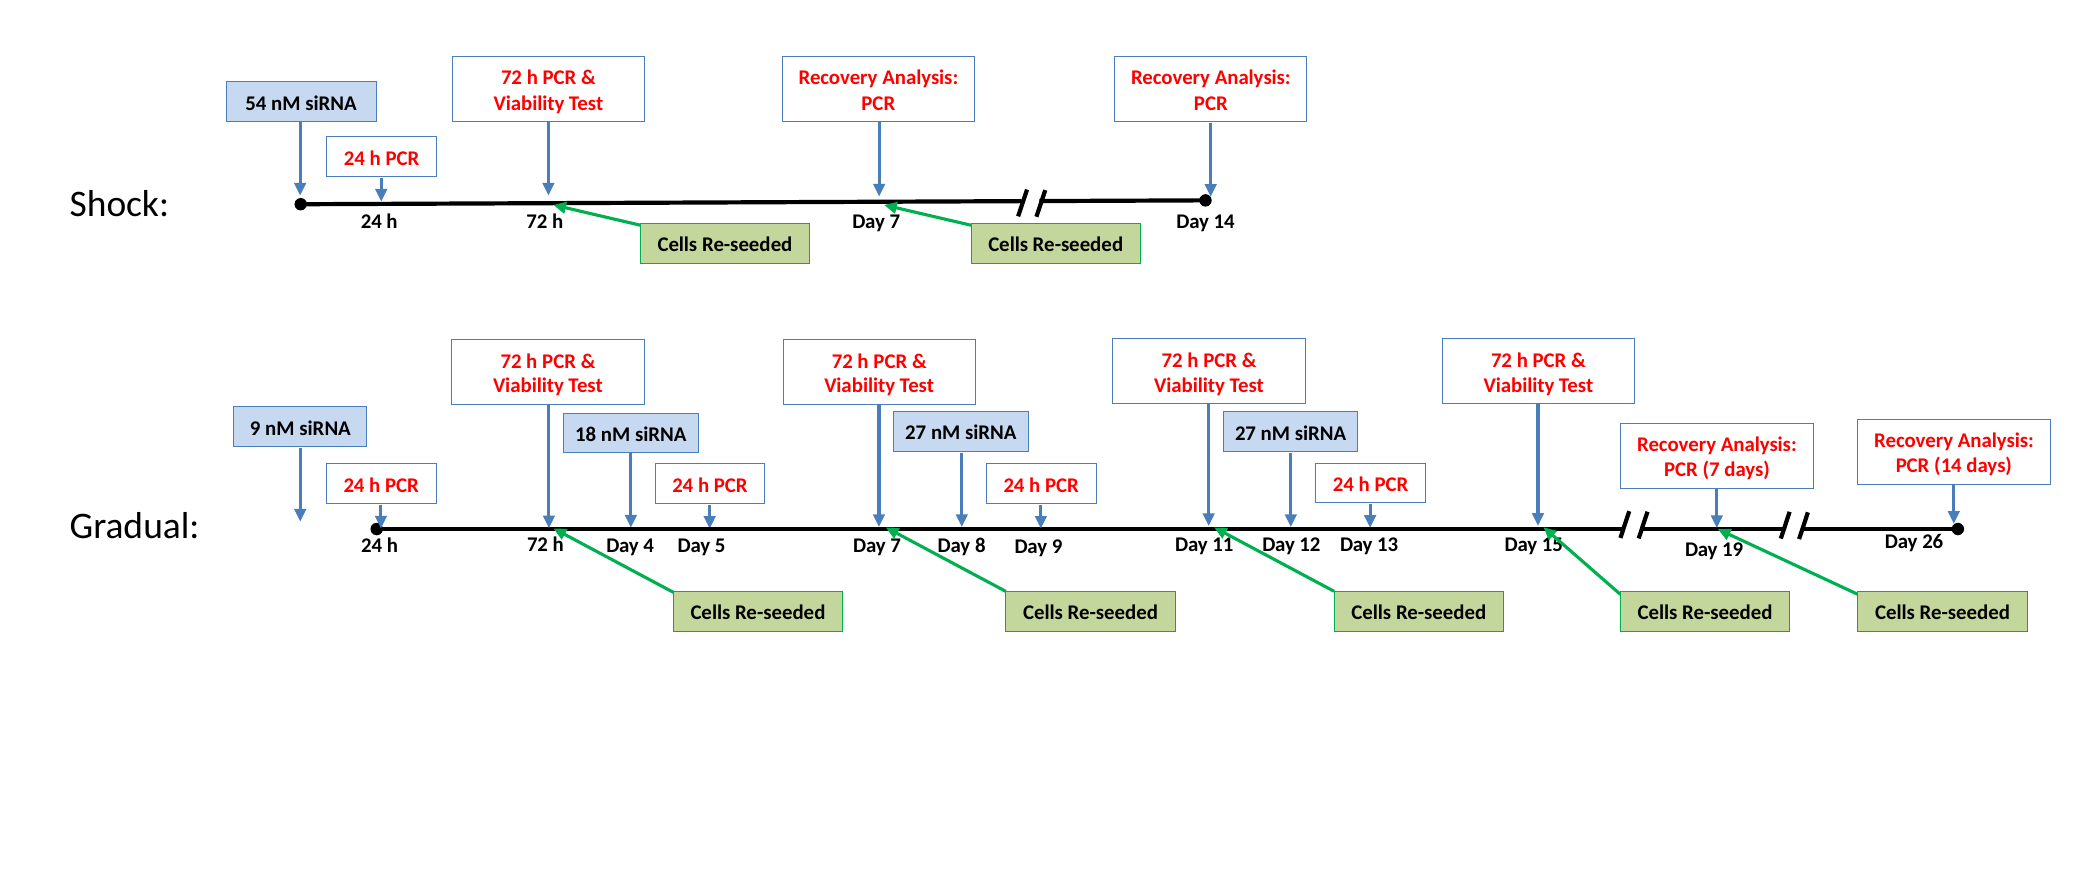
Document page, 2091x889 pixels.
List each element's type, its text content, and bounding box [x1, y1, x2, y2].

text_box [225, 56, 1308, 265]
text_box Shock: [54, 171, 220, 232]
text_box Gradual: [54, 493, 229, 554]
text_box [233, 338, 2051, 633]
